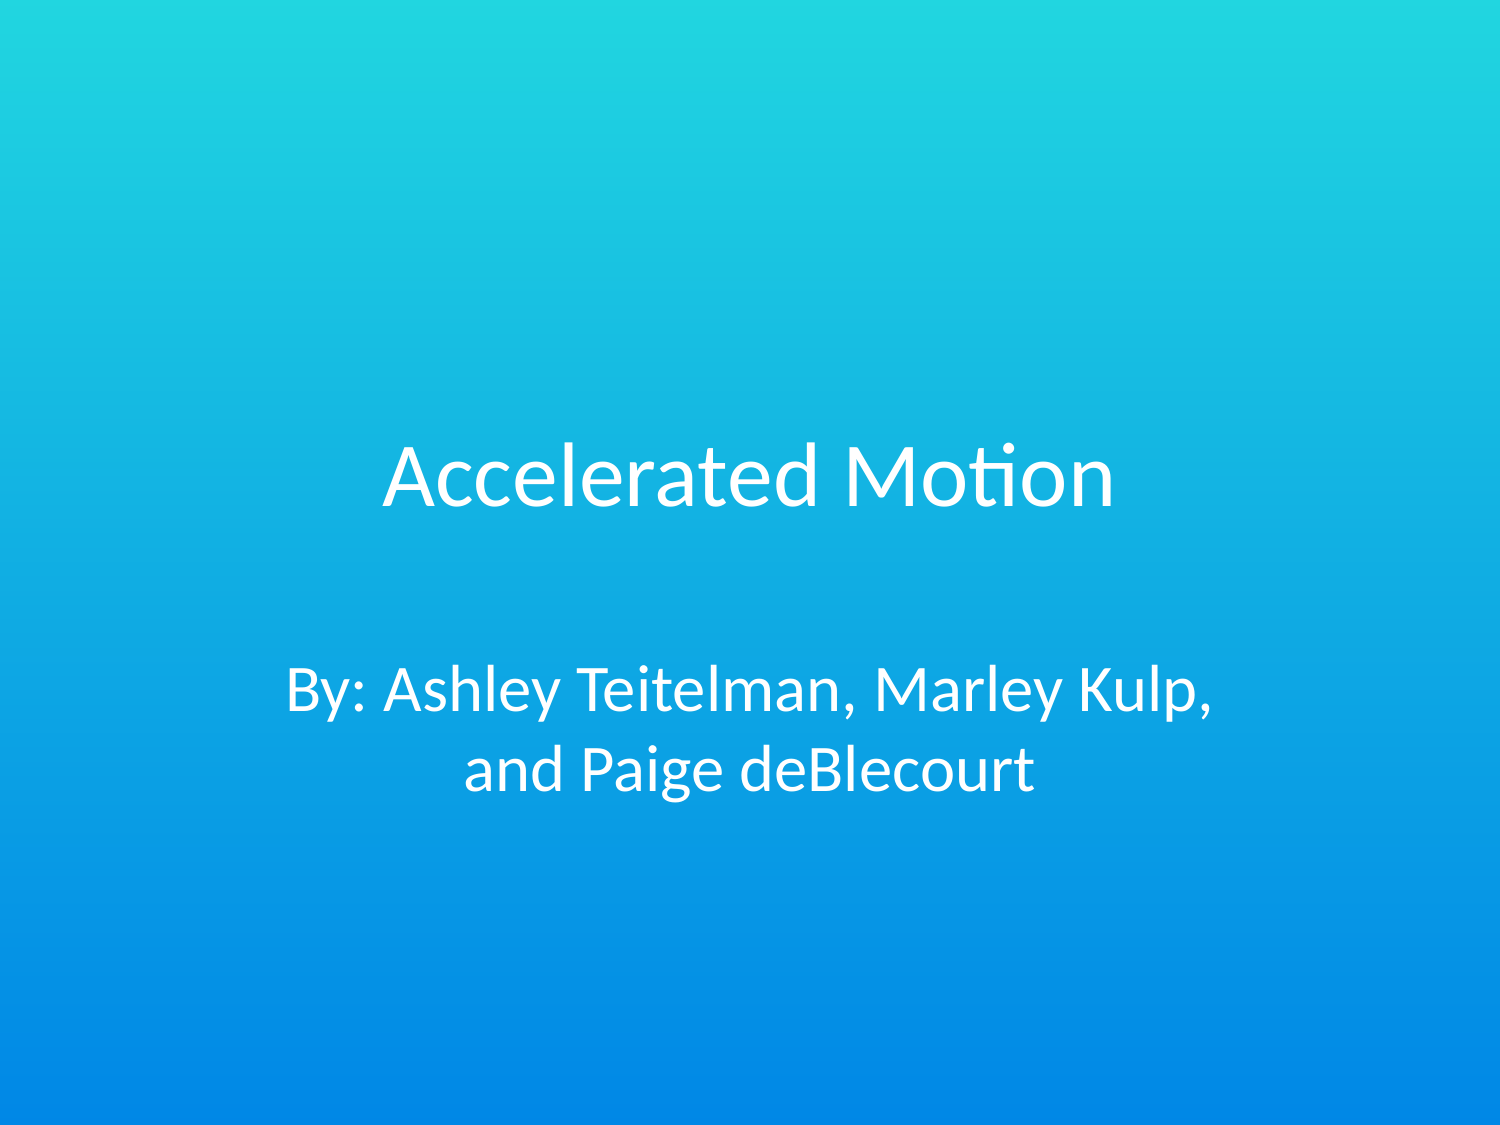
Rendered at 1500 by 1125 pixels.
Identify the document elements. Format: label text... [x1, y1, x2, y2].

subtitle By: Ashley Teitelman, Marley Kulp, and Paige deBlecourt [225, 637, 1275, 925]
title Accelerated Motion [112, 349, 1388, 591]
